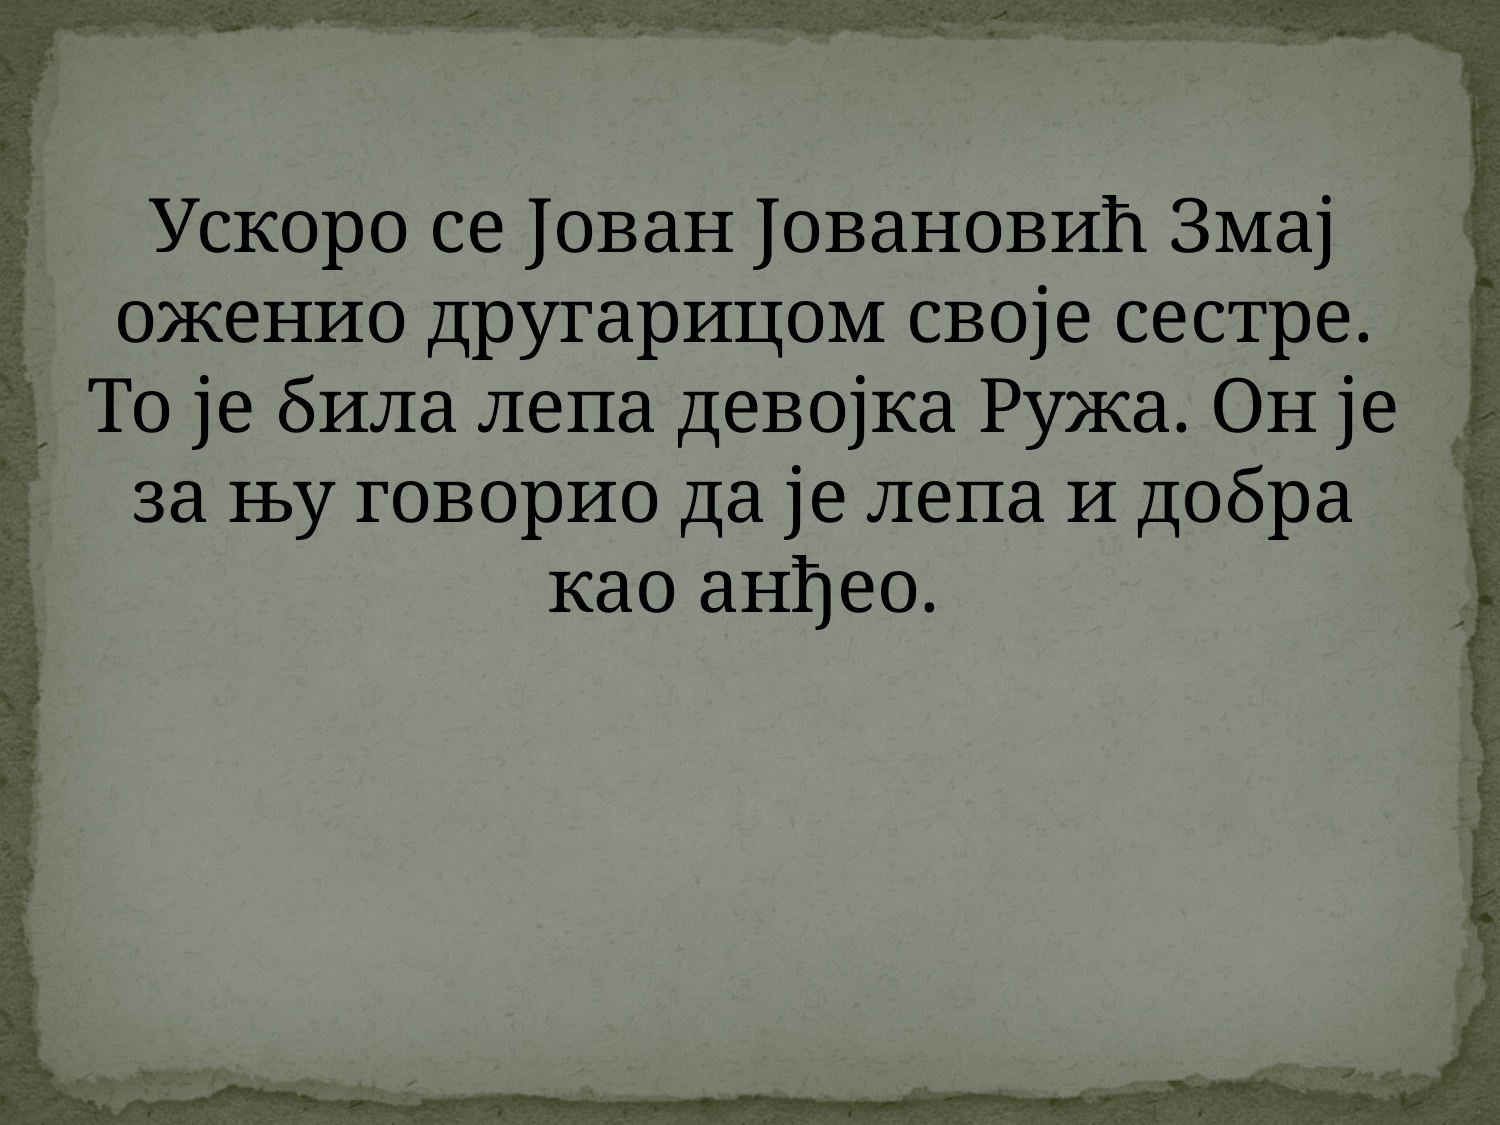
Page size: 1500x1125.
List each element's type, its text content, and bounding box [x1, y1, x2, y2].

picture [0, 0, 1500, 1125]
text_box Ускоро се Јован Јовановић Змај оженио другарицом своје сестре. То је била лепа девојка Ружа. Он је за њу говорио да је лепа и добра као анђео. [46, 35, 1442, 1125]
